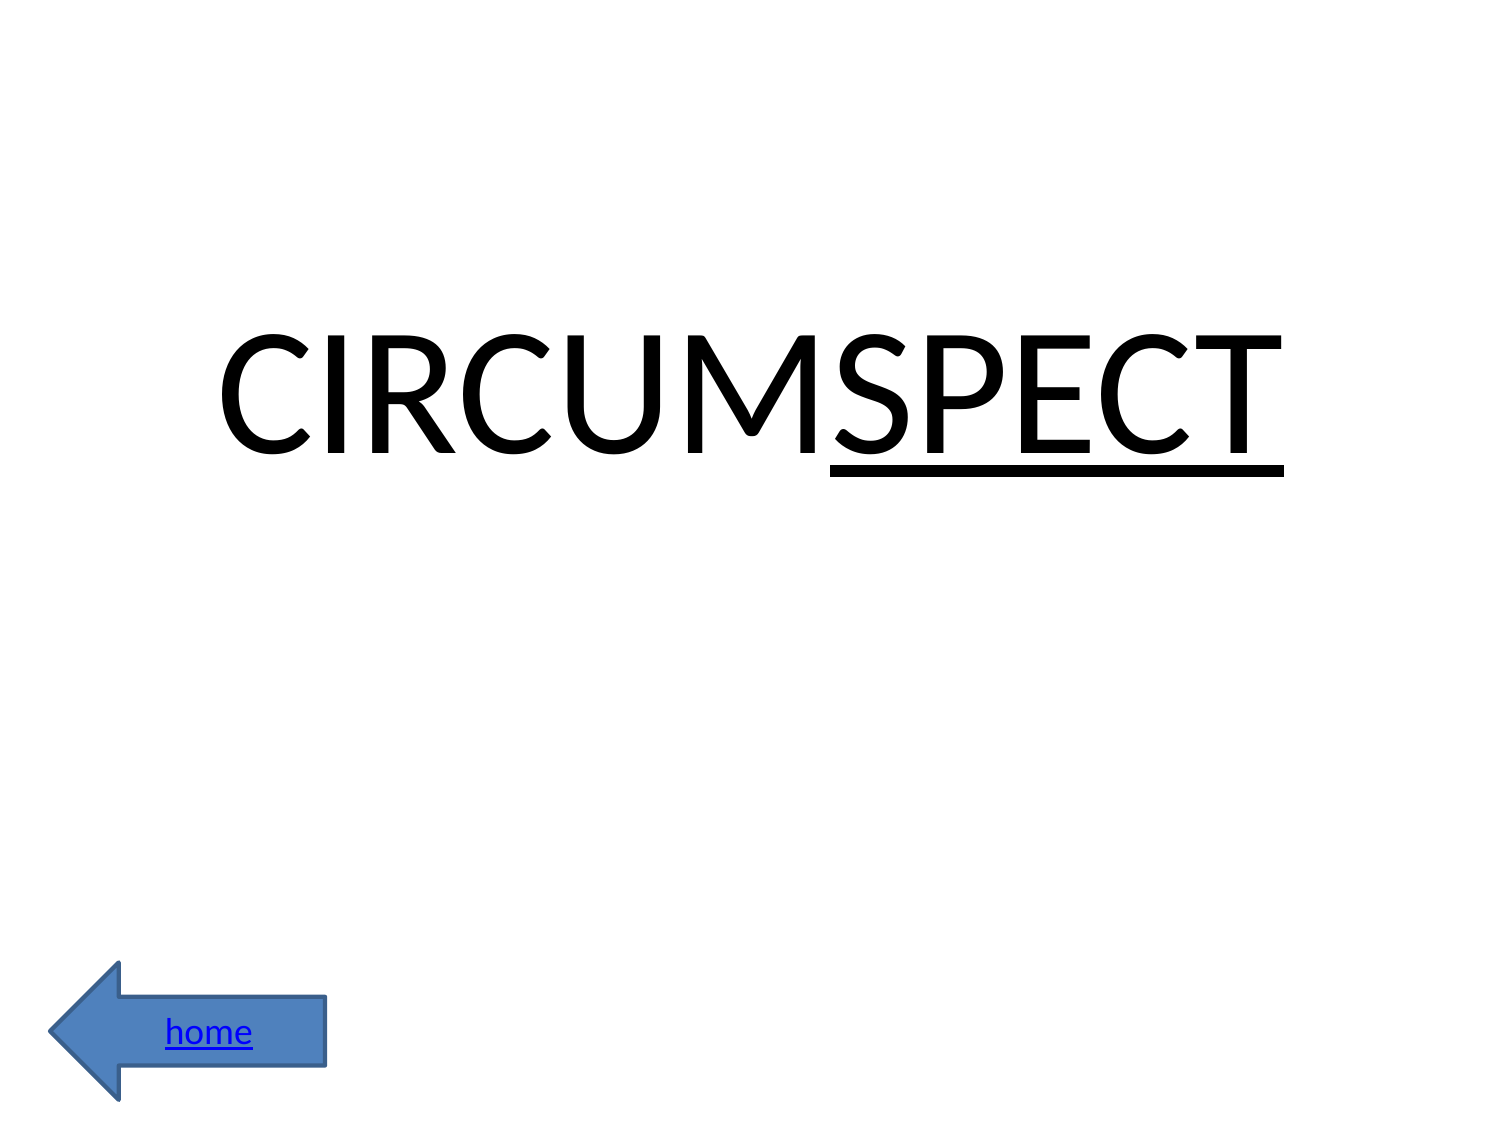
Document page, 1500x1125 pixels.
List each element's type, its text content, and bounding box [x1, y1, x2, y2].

list CIRCUMSPECT [75, 262, 1425, 1005]
text_box home [150, 999, 325, 1060]
text_box [47, 960, 328, 1102]
